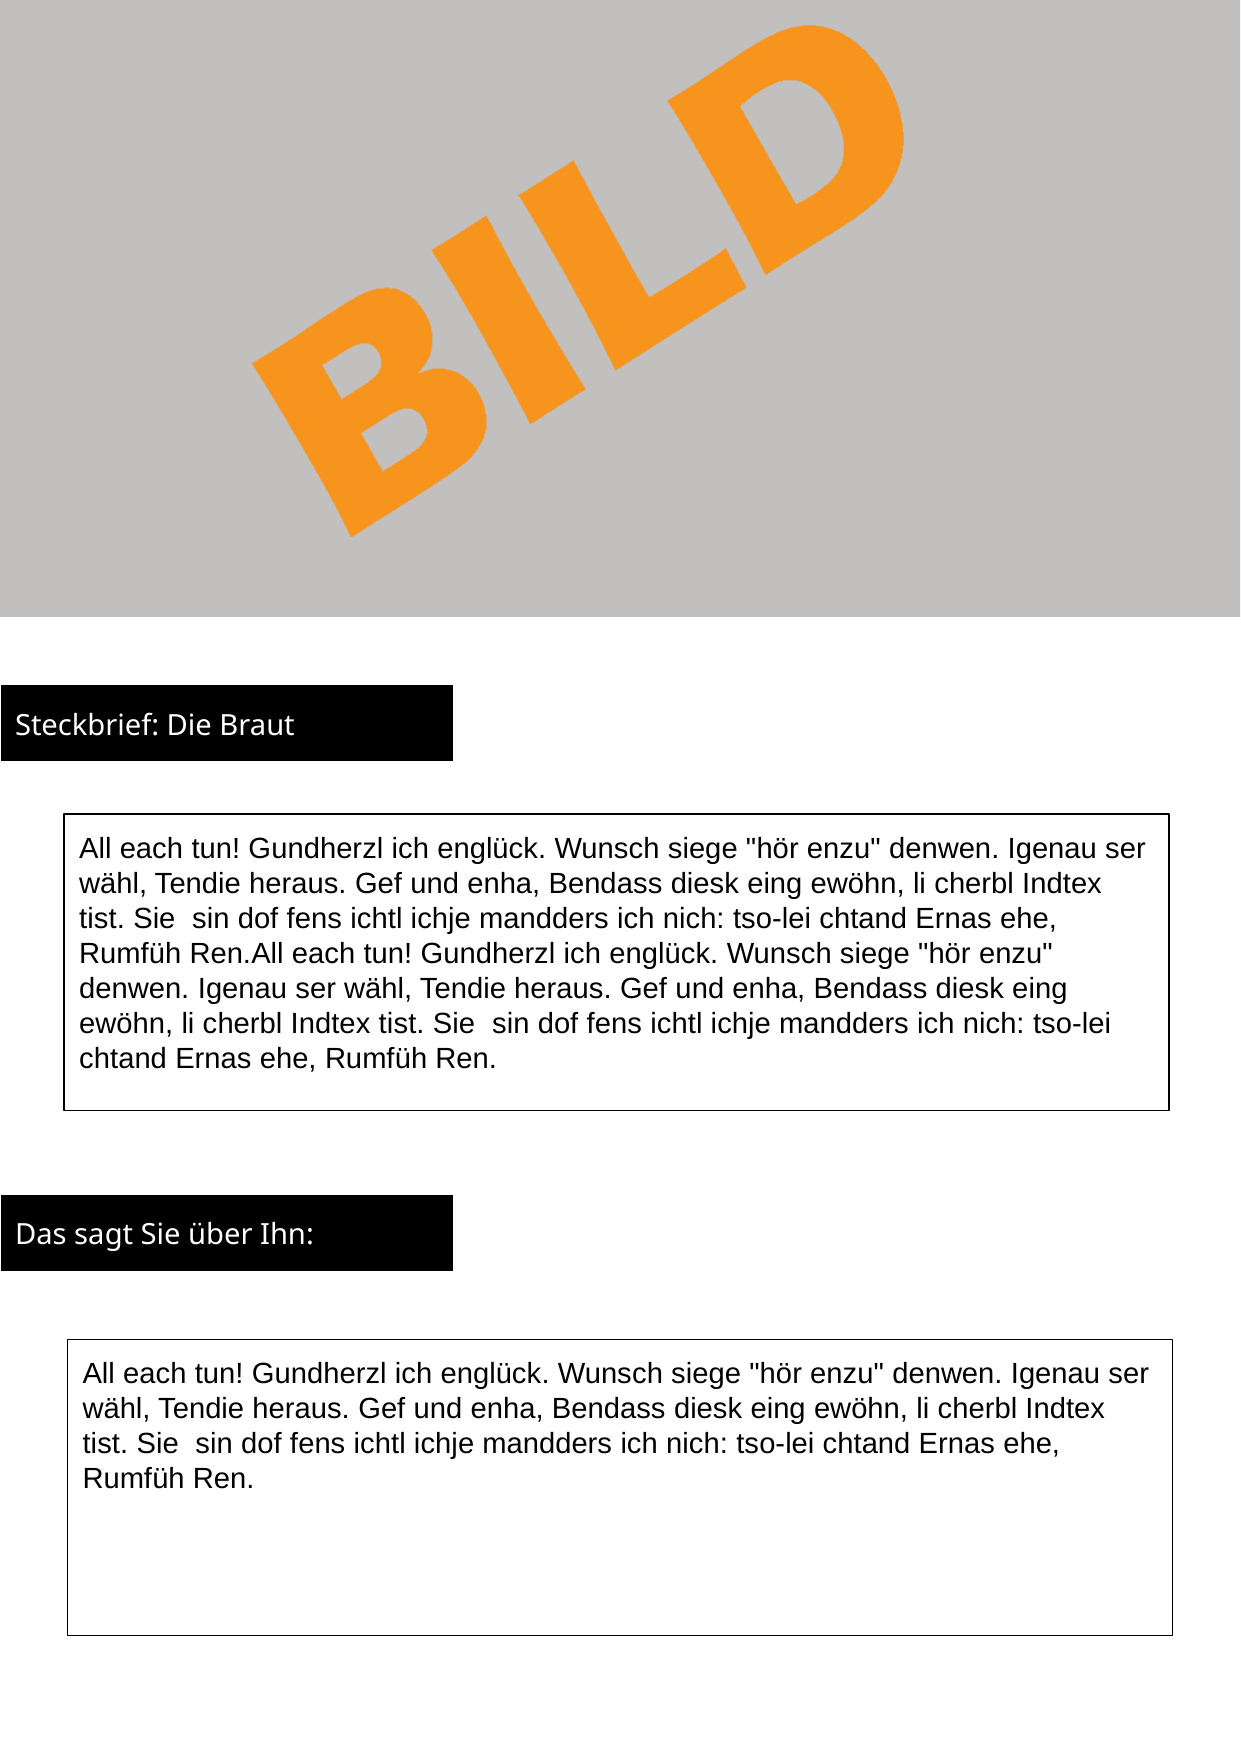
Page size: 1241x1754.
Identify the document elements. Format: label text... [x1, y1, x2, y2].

text_box All each tun! Gundherzl ich englück. Wunsch siege "hör enzu" denwen. Igenau ser wähl, Tendie heraus. Gef und enha, Bendass diesk eing ewöhn, li cherbl Indtex tist. Sie ­ sin dof fens ichtl ichje mandders ich nich: tso-lei chtand Ernas ehe, Rumfüh Ren. [67, 1339, 1173, 1636]
picture [0, 0, 1241, 617]
text_box Das sagt Sie über Ihn: [0, 1194, 454, 1272]
text_box Steckbrief: Die Braut [0, 684, 454, 762]
text_box All each tun! Gundherzl ich englück. Wunsch siege "hör enzu" denwen. Igenau ser wähl, Tendie heraus. Gef und enha, Bendass diesk eing ewöhn, li cherbl Indtex tist. Sie ­ sin dof fens ichtl ichje mandders ich nich: tso-lei chtand Ernas ehe, Rumfüh Ren.All each tun! Gundherzl ich englück. Wunsch siege "hör enzu" denwen. Igenau ser wähl, Tendie heraus. Gef und enha, Bendass diesk eing ewöhn, li cherbl Indtex tist. Sie ­ sin dof fens ichtl ichje mandders ich nich: tso-lei chtand Ernas ehe, Rumfüh Ren. [64, 814, 1170, 1111]
